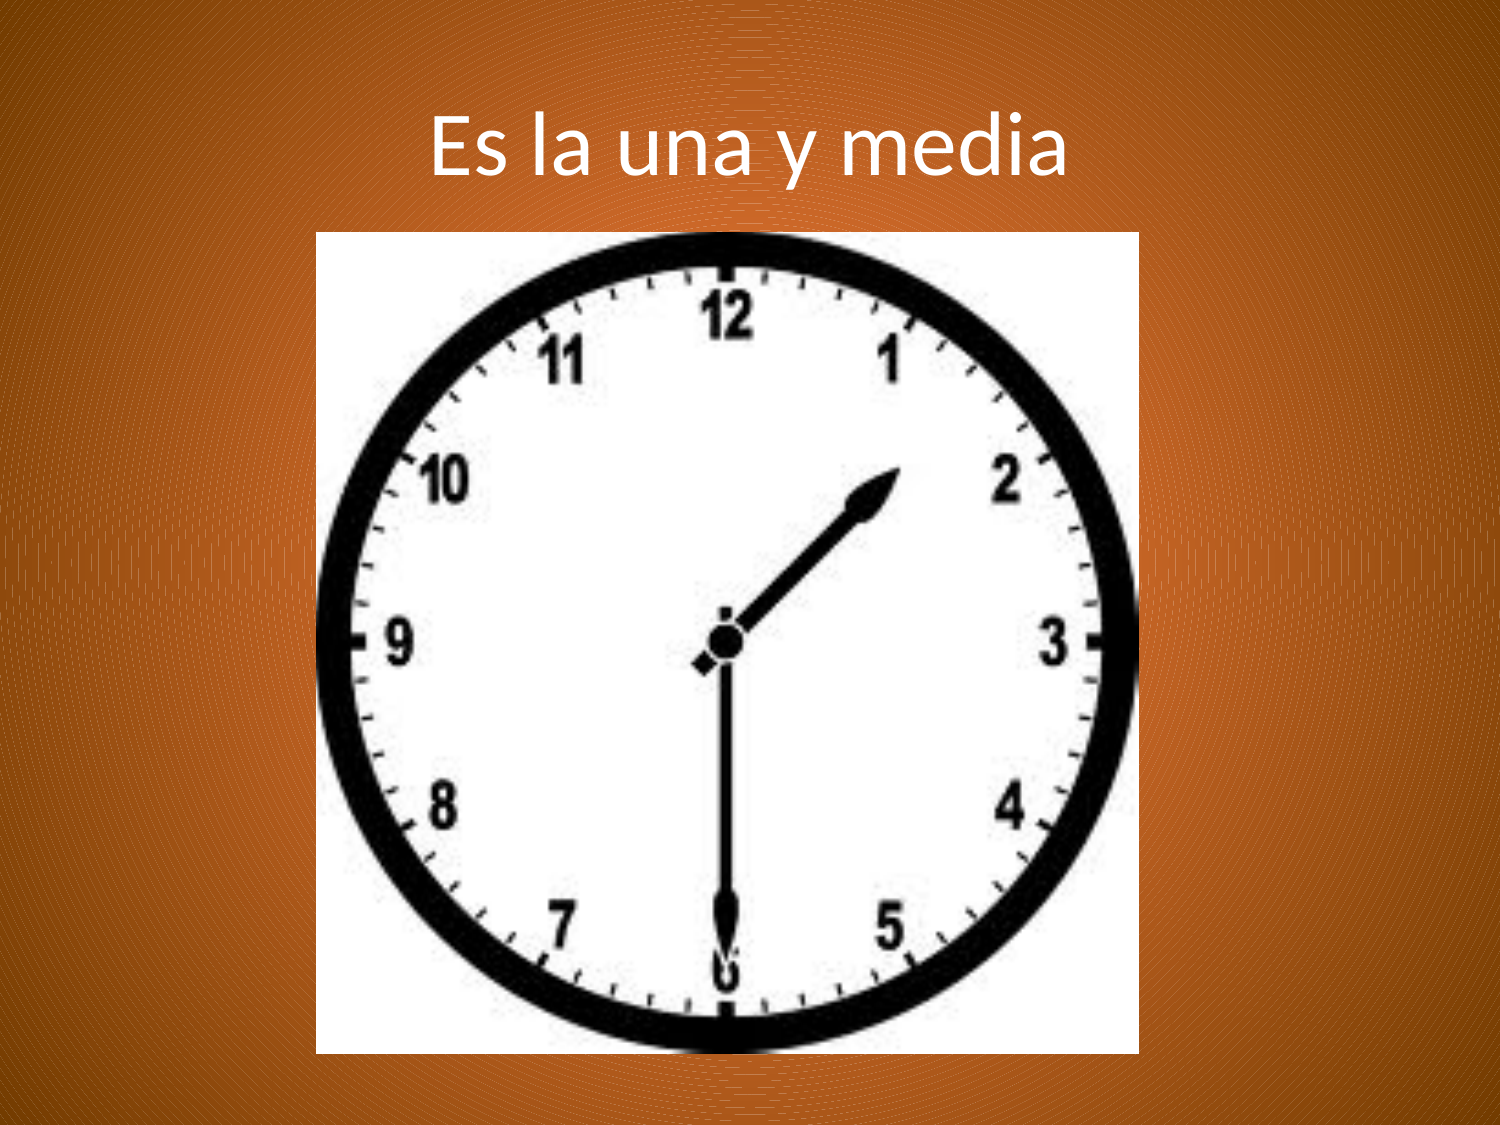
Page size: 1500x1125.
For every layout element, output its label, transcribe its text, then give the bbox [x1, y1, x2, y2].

title Es la una y media [75, 45, 1425, 233]
picture [316, 232, 1139, 1055]
